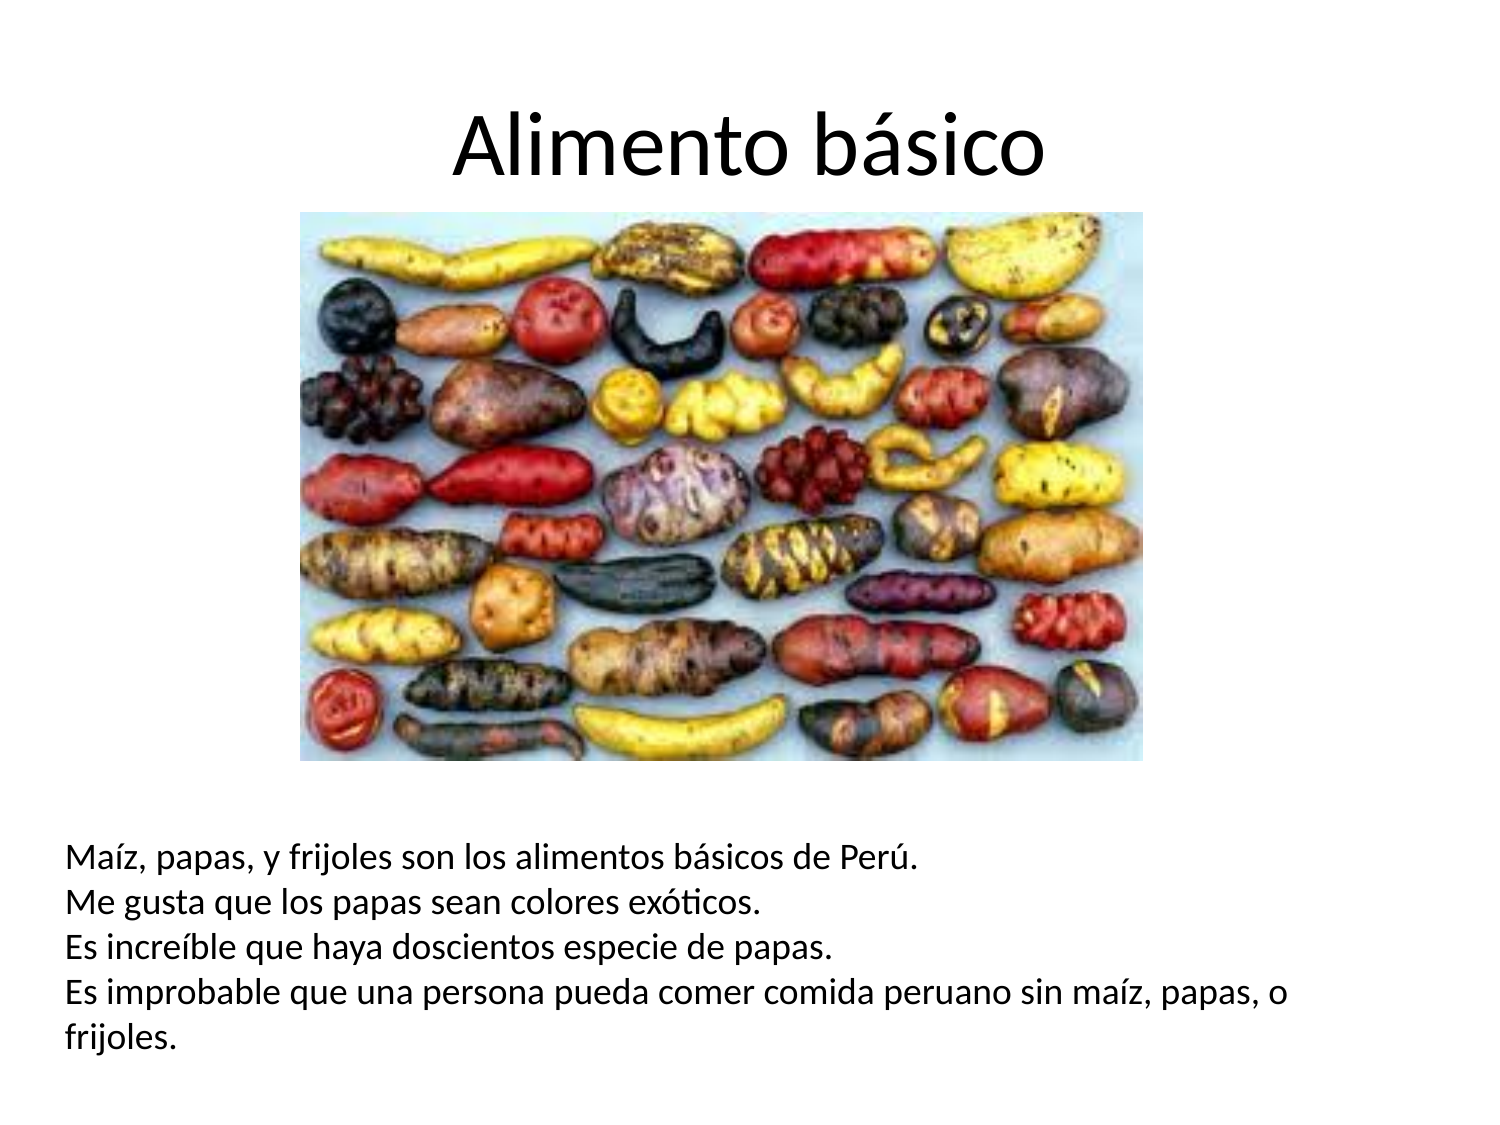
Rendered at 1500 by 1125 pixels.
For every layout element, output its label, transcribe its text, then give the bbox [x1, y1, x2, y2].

title Alimento básico [75, 45, 1425, 233]
text_box Maíz, papas, y frijoles son los alimentos básicos de Perú. Me gusta que los papas sean colores exóticos. Es increíble que haya doscientos especie de papas. Es improbable que una persona pueda comer comida peruano sin maíz, papas, o frijoles. [49, 824, 1413, 1065]
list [299, 212, 1143, 762]
